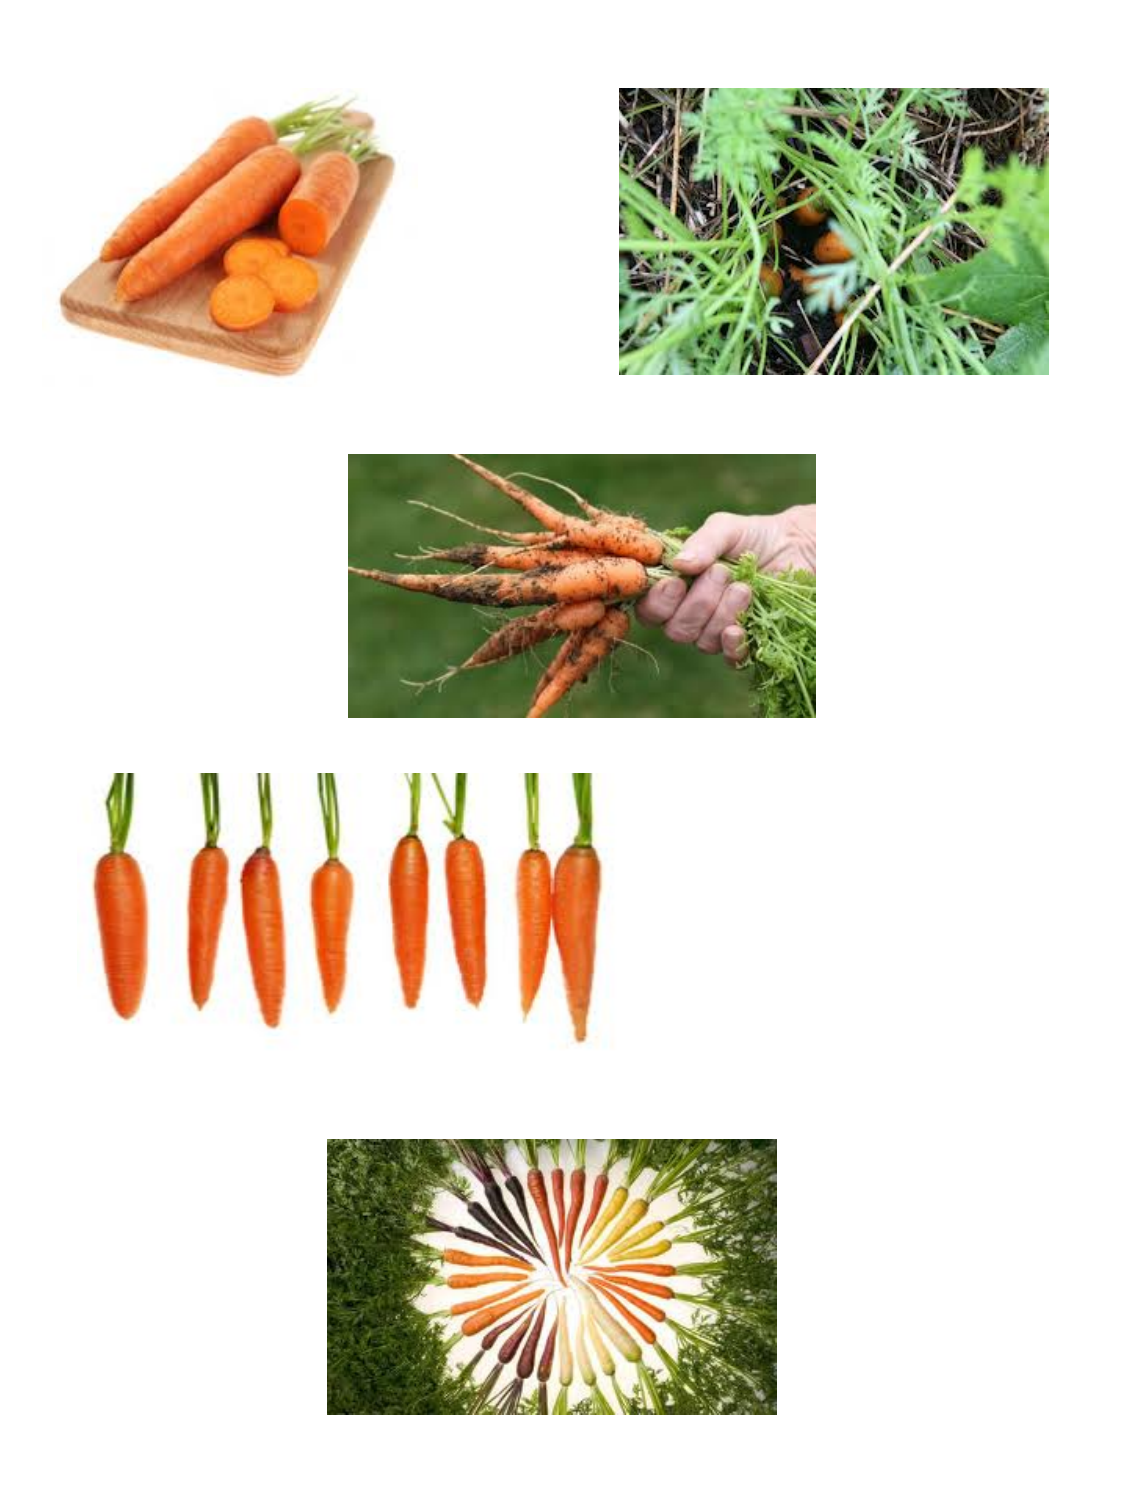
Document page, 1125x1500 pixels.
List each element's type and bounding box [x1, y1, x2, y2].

picture [327, 1139, 777, 1416]
picture [348, 454, 817, 718]
picture [619, 88, 1050, 375]
picture [42, 88, 418, 388]
picture [77, 773, 620, 1060]
